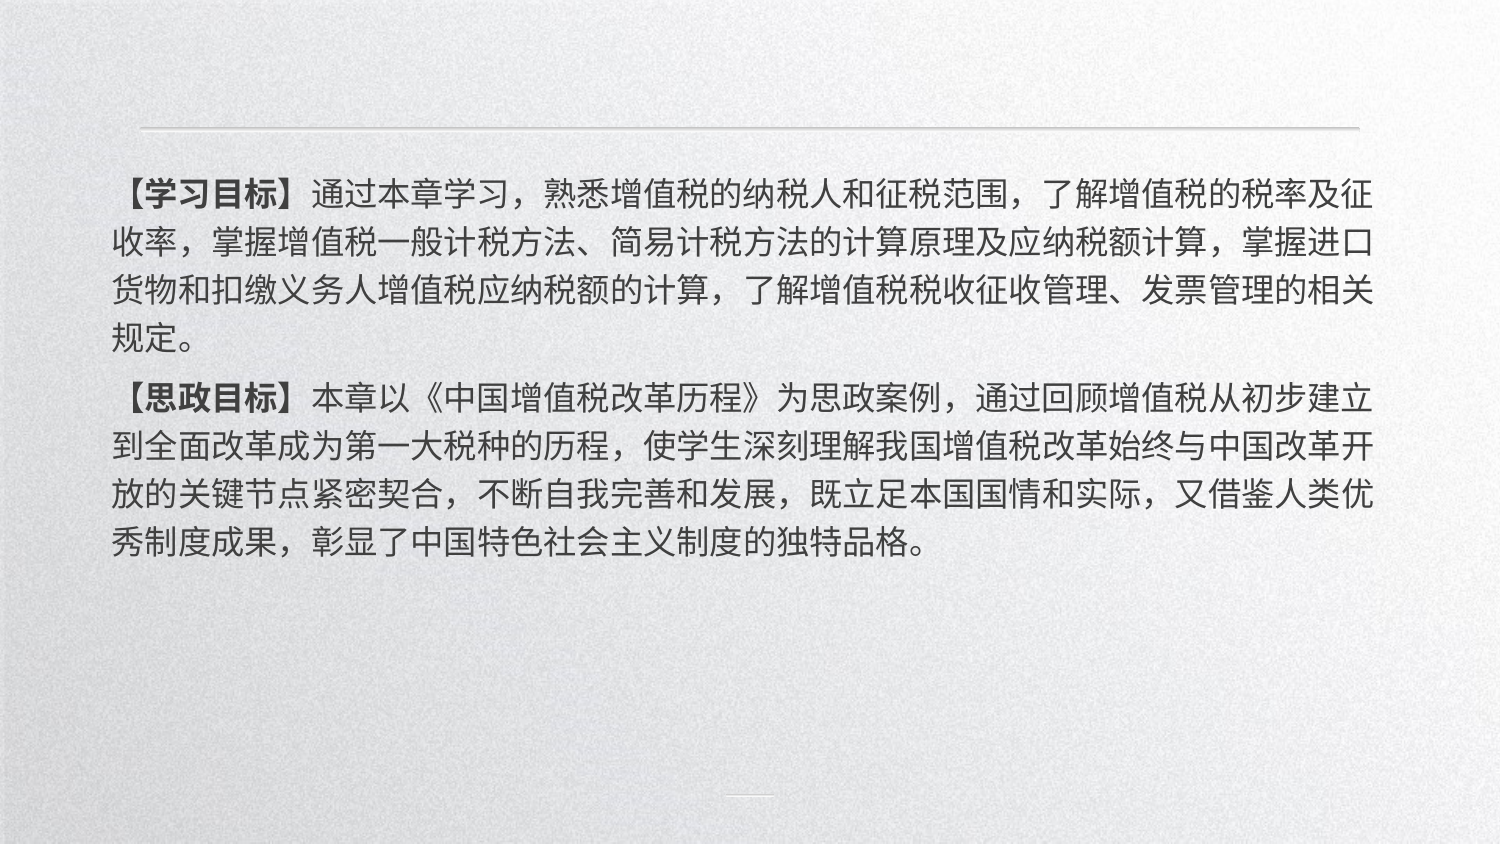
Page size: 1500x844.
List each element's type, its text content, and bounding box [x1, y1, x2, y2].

picture [0, 0, 1500, 844]
text_box 【学习目标】通过本章学习，熟悉增值税的纳税人和征税范围，了解增值税的税率及征收率，掌握增值税一般计税方法、简易计税方法的计算原理及应纳税额计算，掌握进口货物和扣缴义务人增值税应纳税额的计算，了解增值税税收征收管理、发票管理的相关规定。 【思政目标】本章以《中国增值税改革历程》为思政案例，通过回顾增值税从初步建立到全面改革成为第一大税种的历程，使学生深刻理解我国增值税改革始终与中国改革开放的关键节点紧密契合，不断自我完善和发展，既立足本国国情和实际，又借鉴人类优秀制度成果，彰显了中国特色社会主义制度的独特品格。 [100, 159, 1400, 627]
